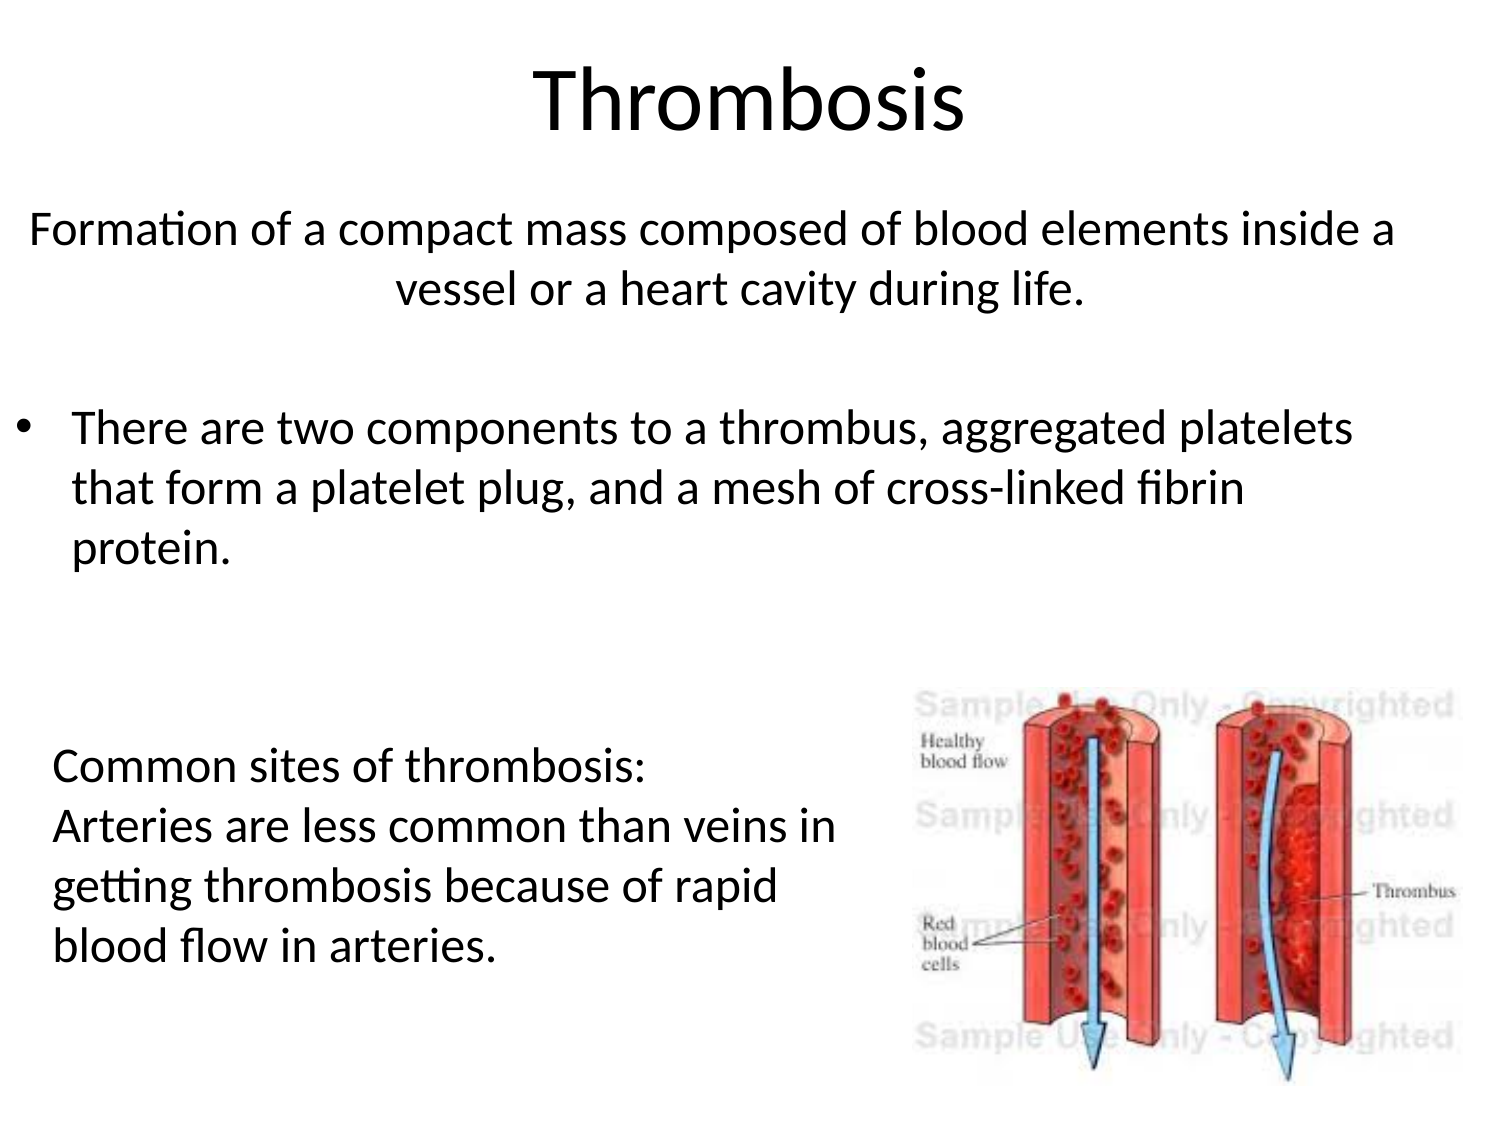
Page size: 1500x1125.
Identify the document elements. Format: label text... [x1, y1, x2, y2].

list Formation of a compact mass composed of blood elements inside a vessel or a heart cavity during life. There are two components to a thrombus, aggregated platelets that form a platelet plug, and a mesh of cross-linked fibrin protein. [0, 187, 1425, 1013]
picture [912, 687, 1463, 1086]
title Thrombosis [75, 0, 1425, 187]
text_box Common sites of thrombosis: Arteries are less common than veins in getting thrombosis because of rapid blood flow in arteries. [37, 724, 863, 980]
